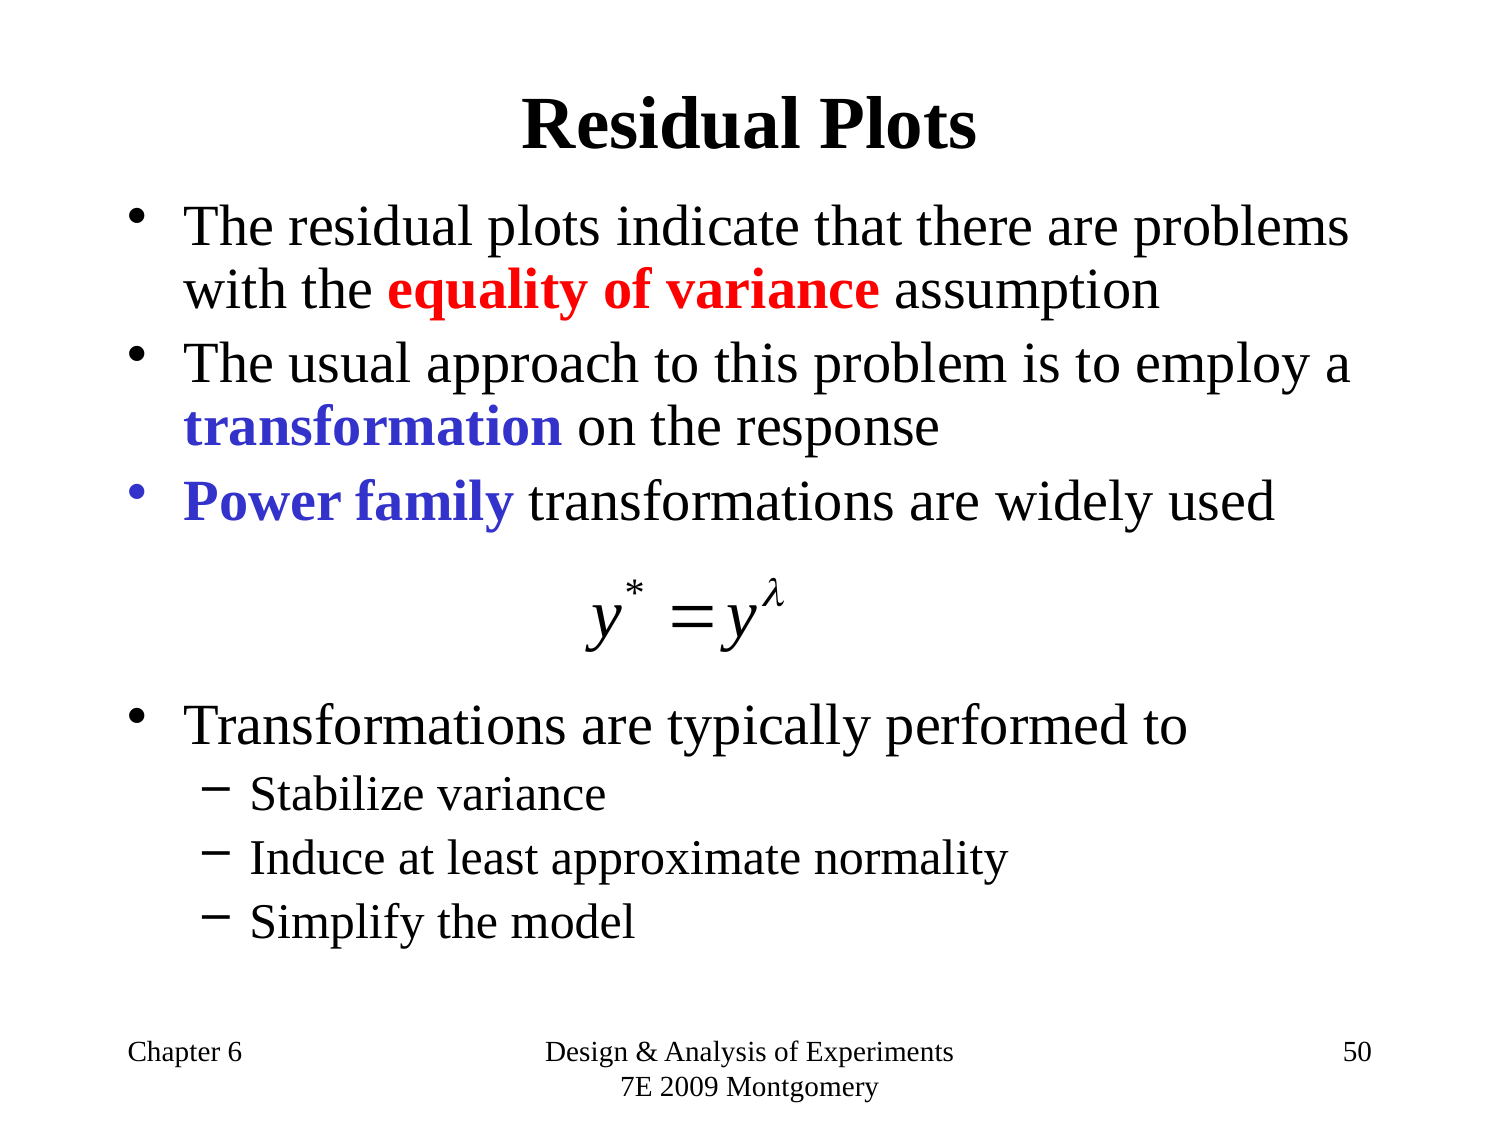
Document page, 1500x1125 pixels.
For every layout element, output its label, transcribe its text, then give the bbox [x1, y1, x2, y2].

slide_number Chapter 6 [112, 1024, 426, 1101]
footer Design & Analysis of Experiments 7E 2009 Montgomery [512, 1024, 988, 1101]
title Residual Plots [112, 24, 1388, 213]
list The residual plots indicate that there are problems with the equality of variance assumption The usual approach to this problem is to employ a transformation on the response Power family transformations are widely used Transformations are typically performed to Stabilize variance Induce at least approximate normality Simplify the model [112, 213, 1388, 876]
slide_number 50 [1074, 1024, 1388, 1101]
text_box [574, 562, 801, 667]
